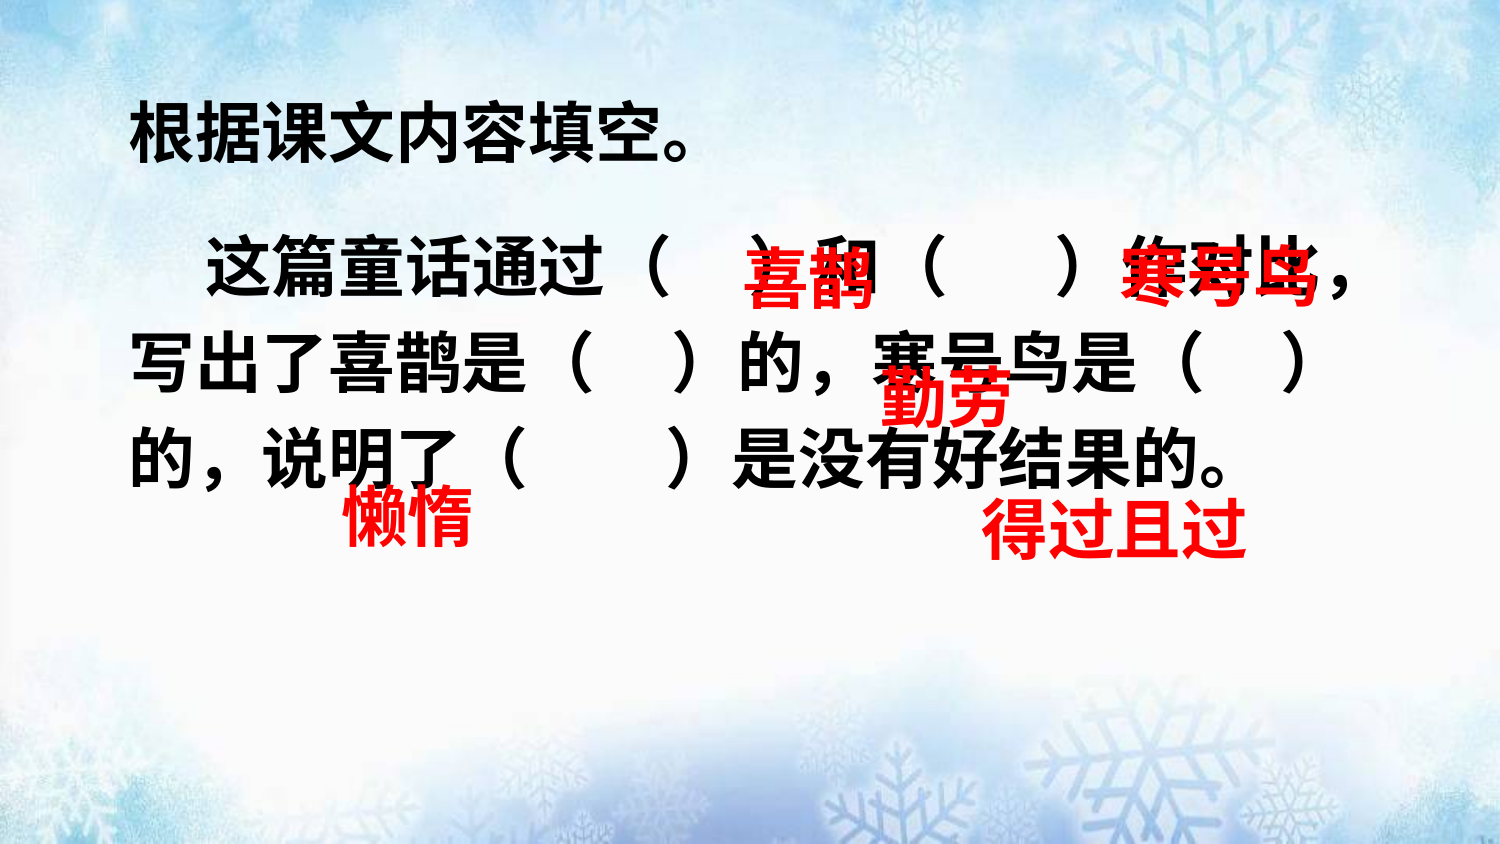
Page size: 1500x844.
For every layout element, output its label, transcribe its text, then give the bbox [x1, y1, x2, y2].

text_box 勤劳 [866, 348, 1054, 444]
picture [0, 0, 1500, 844]
text_box 得过且过 [966, 480, 1276, 576]
text_box 喜鹊 [727, 229, 915, 325]
text_box 懒惰 [326, 466, 514, 562]
text_box 根据课文内容填空。 这篇童话通过（ ）和（ ）作对比，写出了喜鹊是（ ）的，寒号鸟是（ ）的，说明了（ ）是没有好结果的。 [113, 67, 1410, 504]
text_box 寒号鸟 [1104, 227, 1340, 323]
